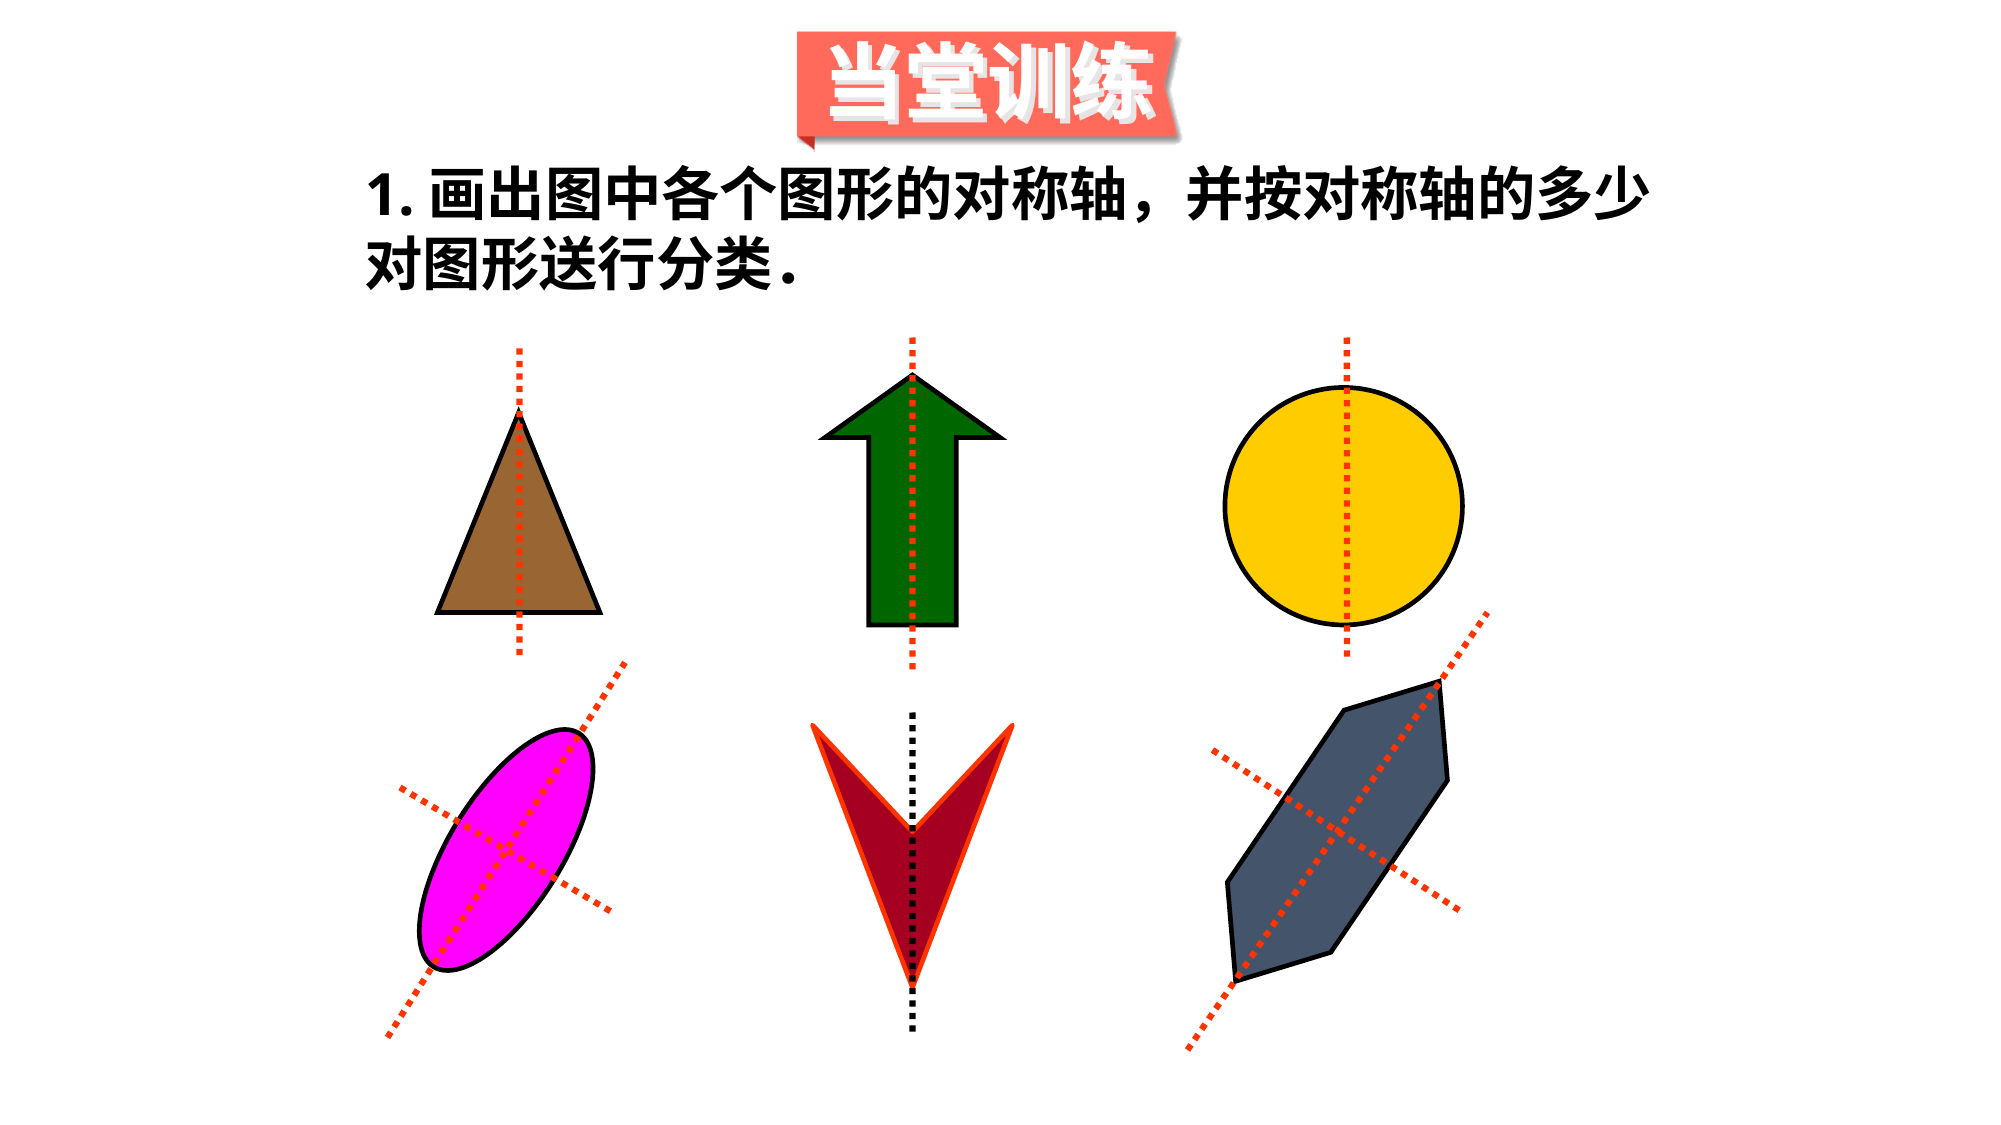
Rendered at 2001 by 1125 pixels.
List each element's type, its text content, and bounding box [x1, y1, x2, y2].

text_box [787, 7, 1236, 233]
text_box [812, 725, 1013, 987]
text_box [825, 375, 1000, 625]
text_box [419, 729, 594, 971]
text_box [1227, 681, 1448, 982]
text_box 1.画出图中各个图形的对称轴，并按对称轴的多少对图形送行分类． [349, 149, 1713, 305]
text_box [1224, 387, 1463, 625]
text_box [437, 412, 600, 613]
